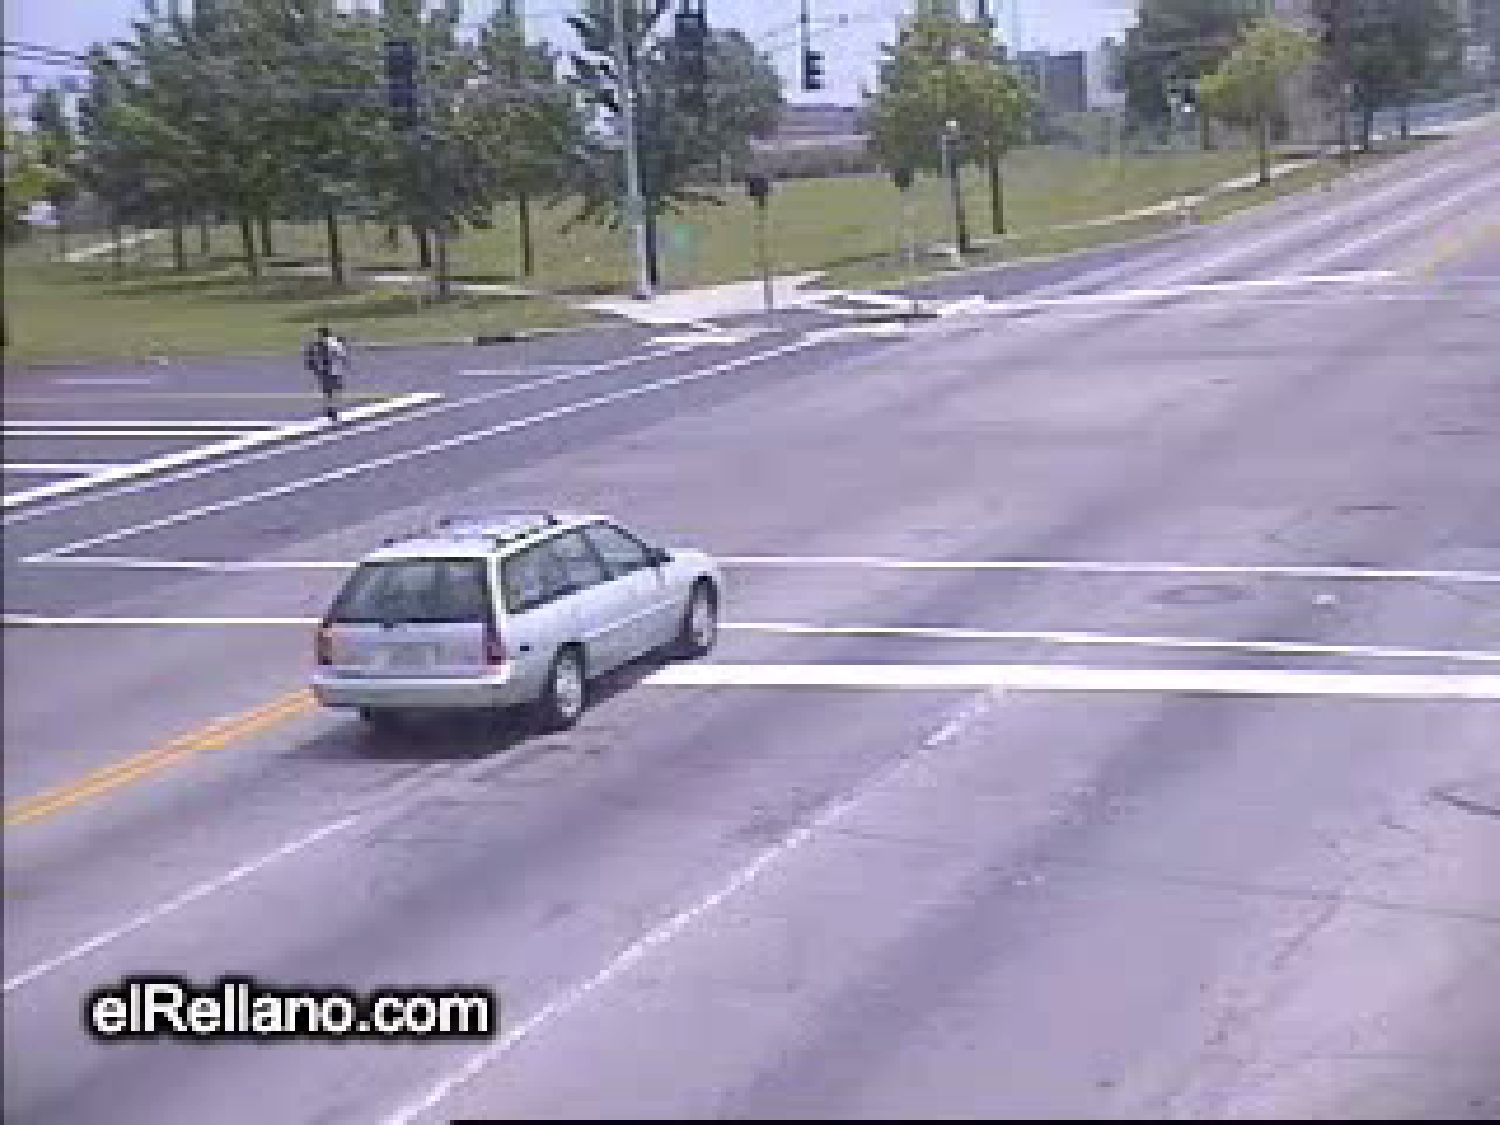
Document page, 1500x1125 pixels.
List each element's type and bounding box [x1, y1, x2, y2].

list [0, 0, 1500, 1125]
